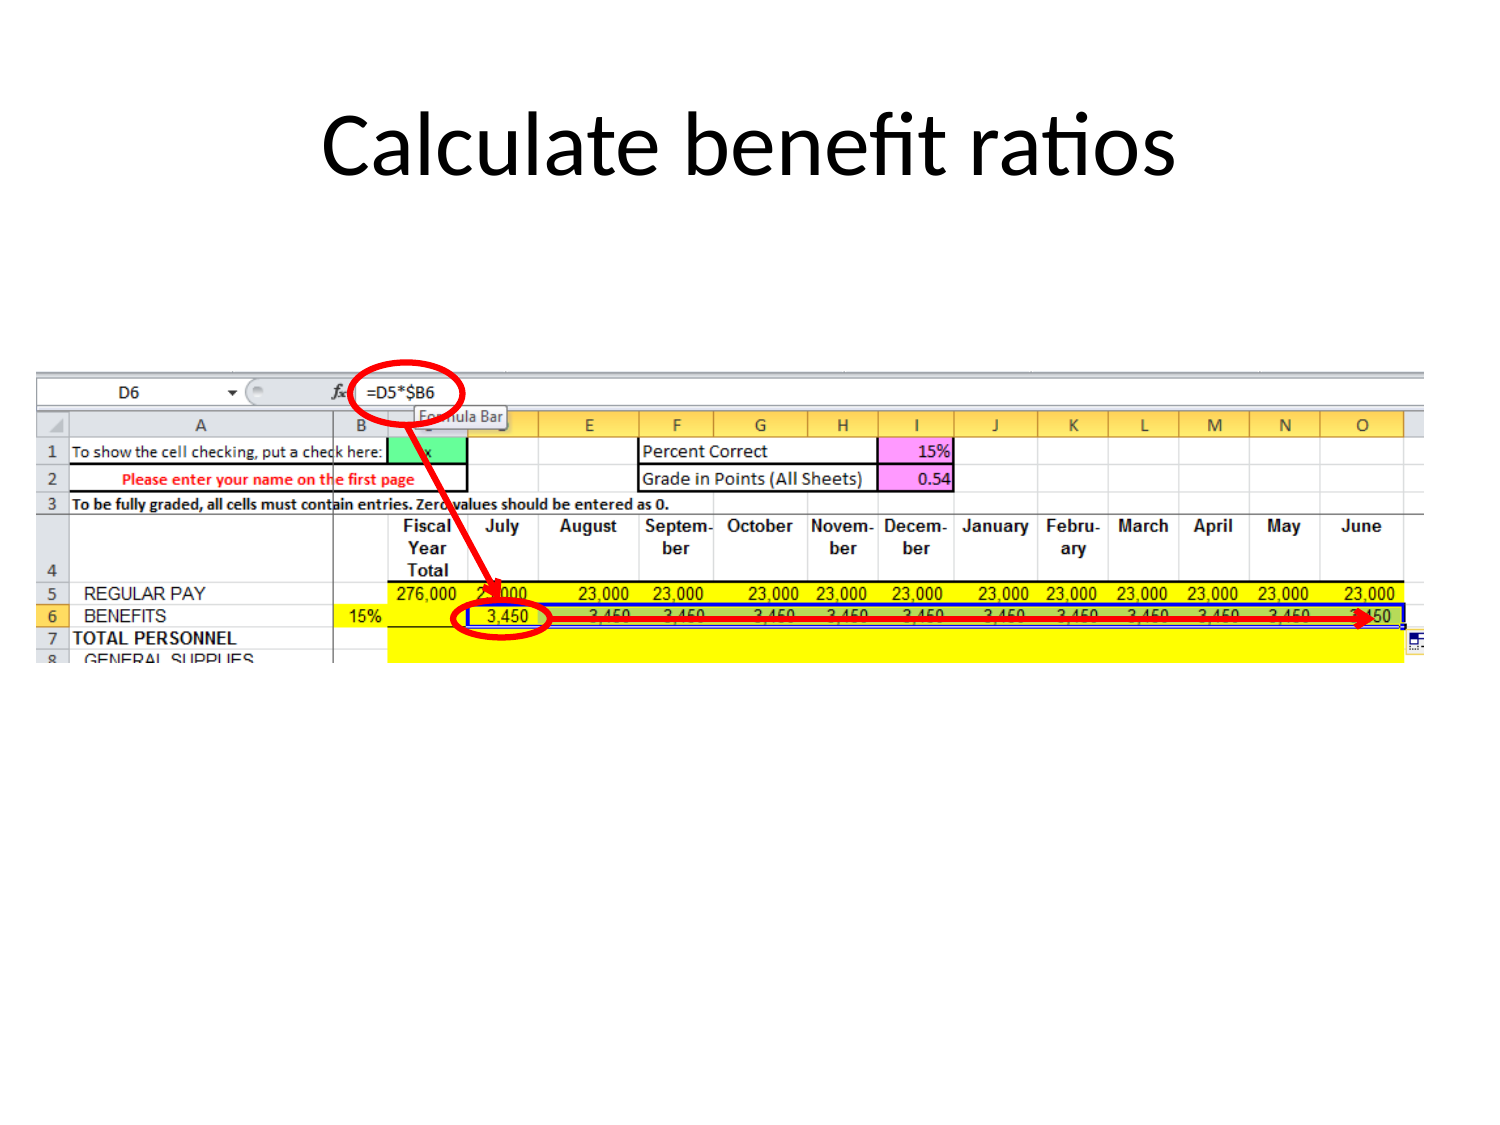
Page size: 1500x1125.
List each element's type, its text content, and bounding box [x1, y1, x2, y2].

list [36, 371, 1424, 663]
text_box [366, 360, 446, 369]
title Calculate benefit ratios [75, 45, 1425, 233]
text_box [405, 424, 501, 601]
